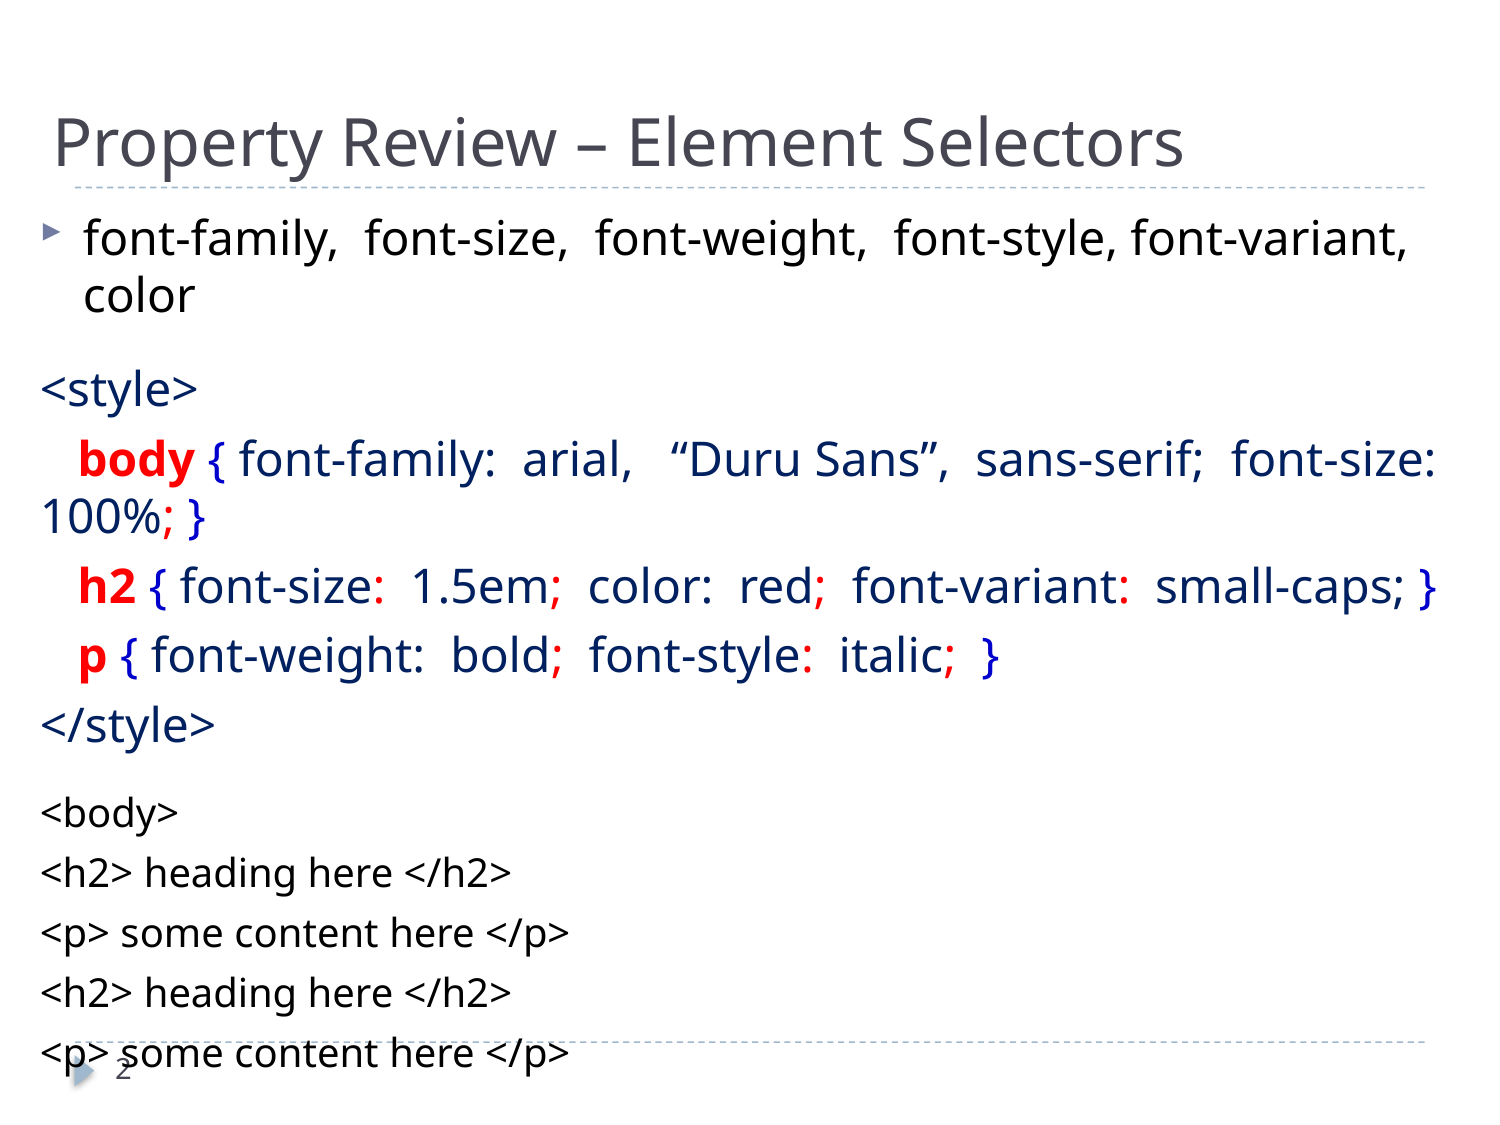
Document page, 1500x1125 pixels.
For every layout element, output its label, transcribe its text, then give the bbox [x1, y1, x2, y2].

list font-family, font-size, font-weight, font-style, font-variant, color <style> body { font-family: arial, “Duru Sans”, sans-serif; font-size: 100%; } h2 { font-size: 1.5em; color: red; font-variant: small-caps; } p { font-weight: bold; font-style: italic; } </style> <body> <h2> heading here </h2> <p> some content here </p> <h2> heading here </h2> <p> some content here </p> [24, 200, 1475, 1100]
title Property Review – Element Selectors [37, 24, 1438, 188]
